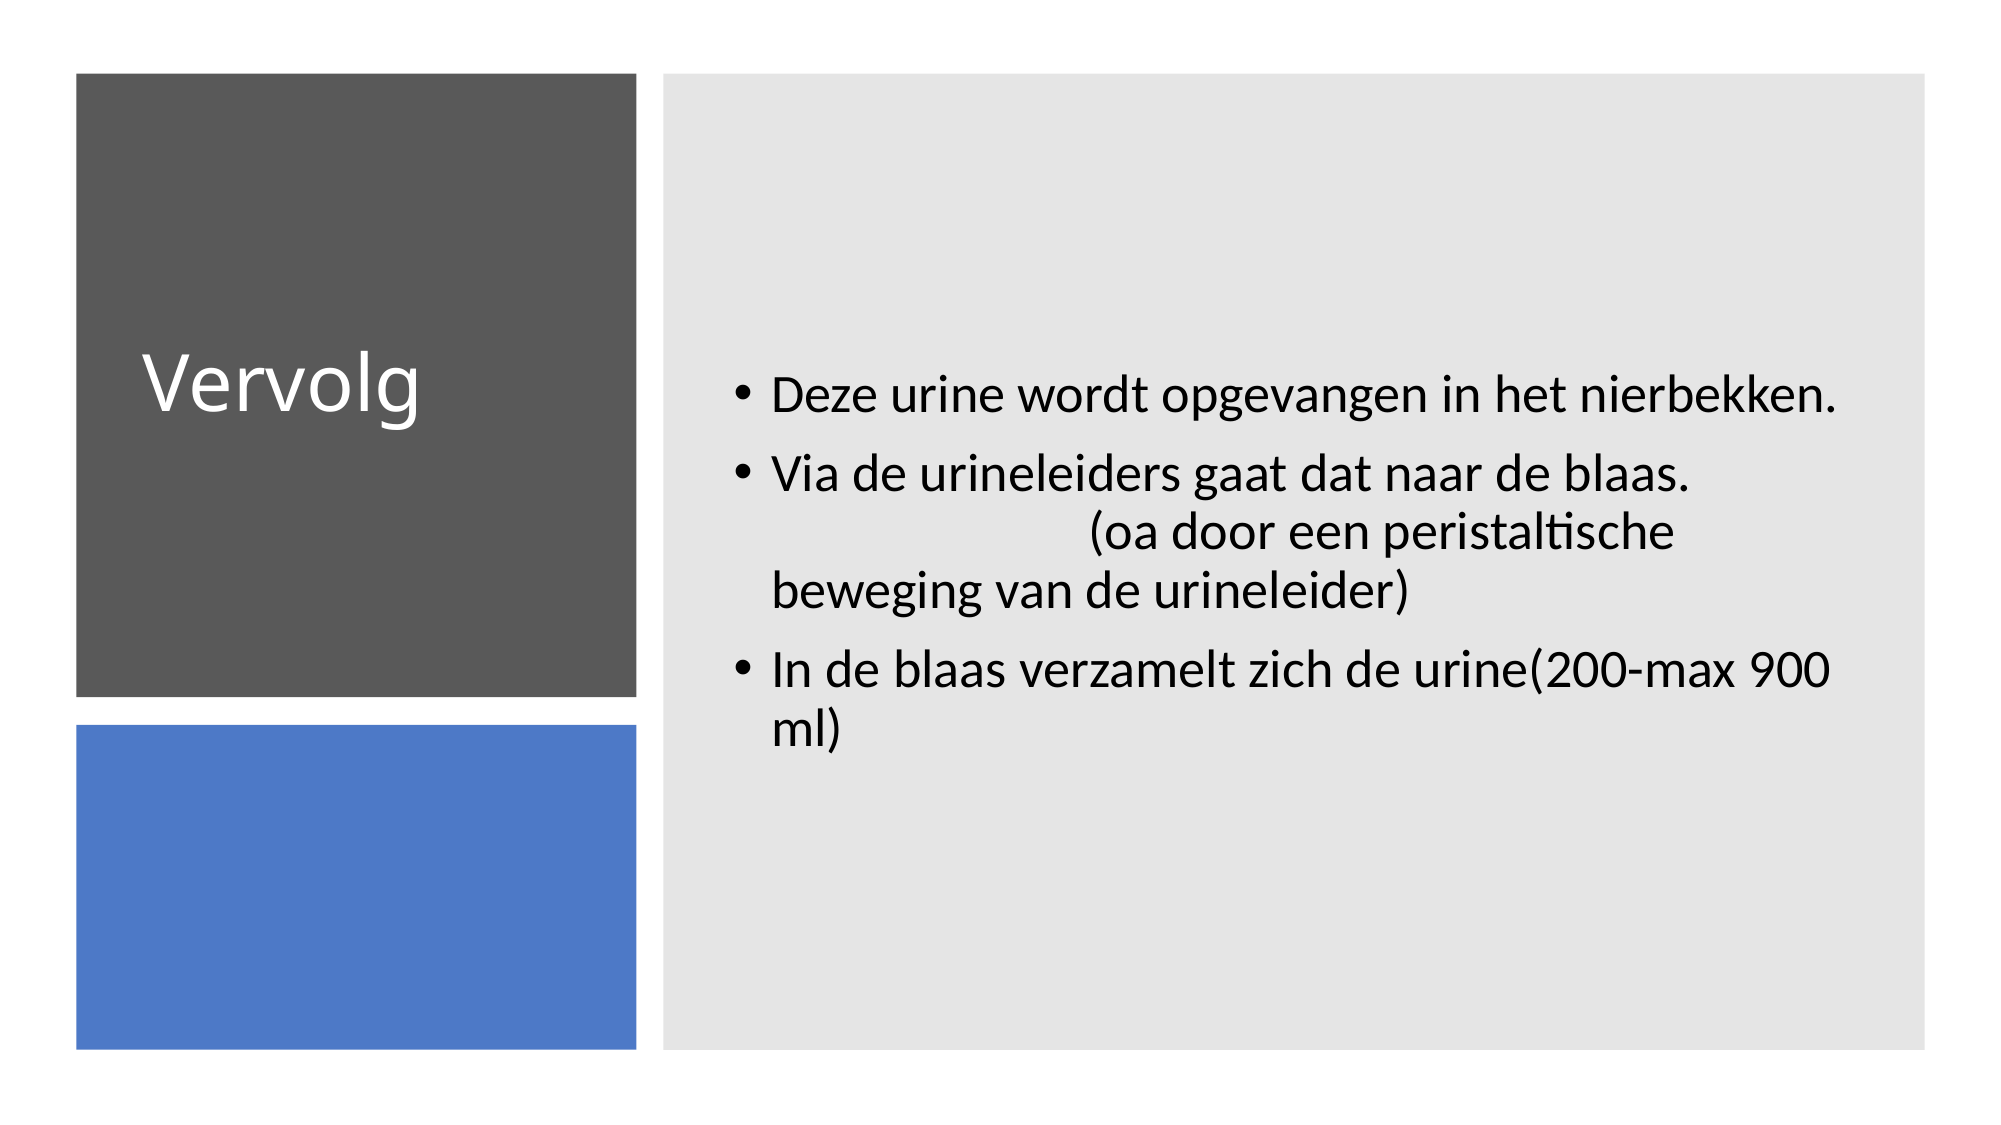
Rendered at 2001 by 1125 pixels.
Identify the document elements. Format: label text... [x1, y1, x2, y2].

title Vervolg [127, 120, 595, 652]
text_box [75, 724, 637, 1051]
text_box [75, 72, 637, 698]
list Deze urine wordt opgevangen in het nierbekken. Via de urineleiders gaat dat naar de blaas. (oa door een peristaltische beweging van de urineleider) In de blaas verzamelt zich de urine(200-max 900 ml) [718, 112, 1873, 1011]
text_box [662, 72, 1926, 1051]
